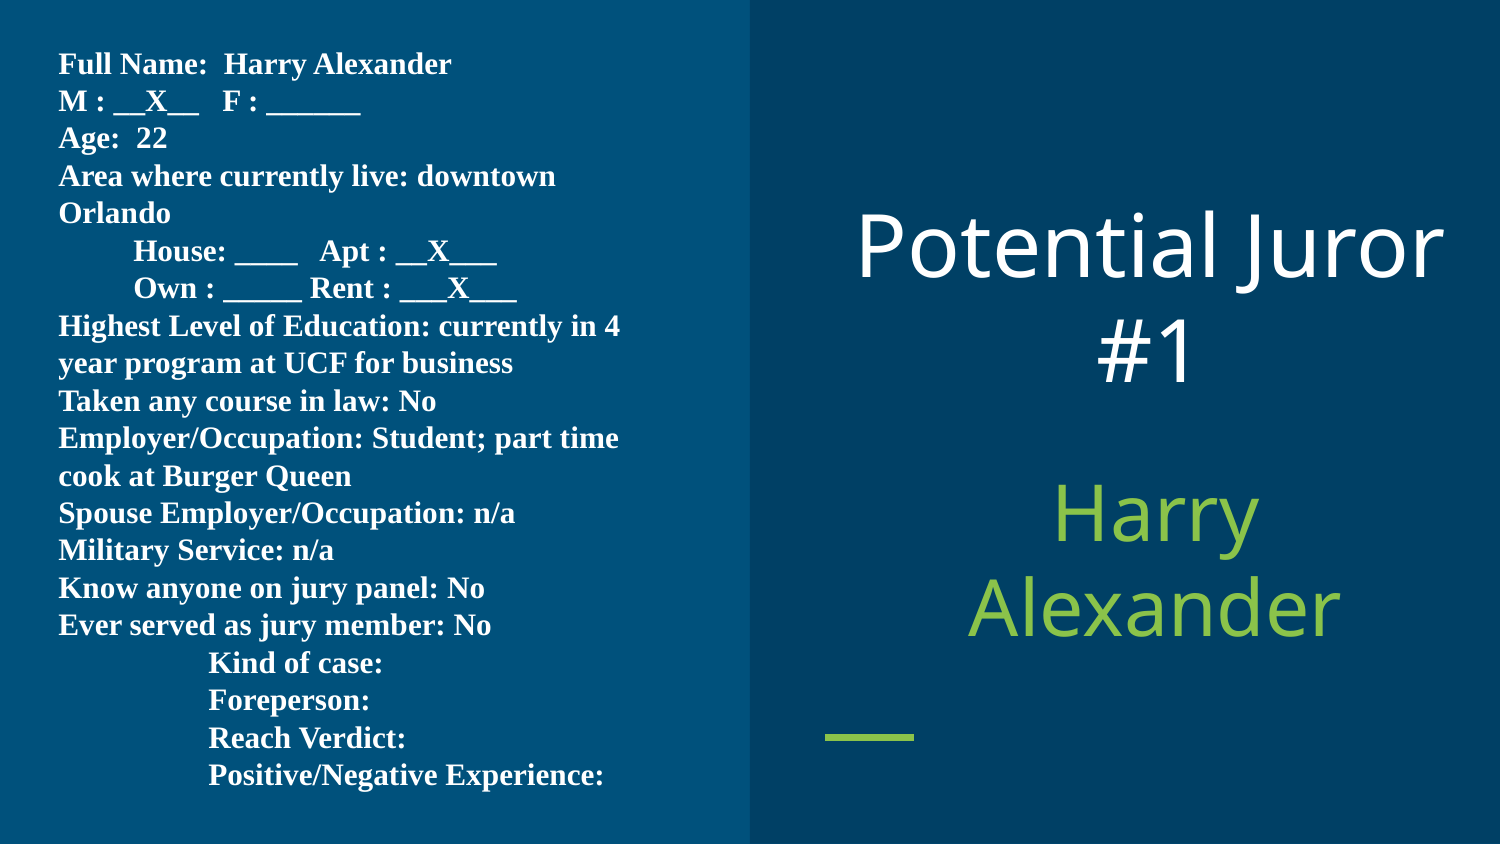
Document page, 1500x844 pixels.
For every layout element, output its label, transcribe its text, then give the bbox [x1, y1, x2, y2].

text_box Full Name: Harry Alexander M : __X__ F : ______ Age: 22 Area where currently live: downtown Orlando House: ____ Apt : __X___ Own : _____ Rent : ___X___ Highest Level of Education: currently in 4 year program at UCF for business Taken any course in law: No Employer/Occupation: Student; part time cook at Burger Queen Spouse Employer/Occupation: n/a Military Service: n/a Know anyone on jury panel: No Ever served as jury member: No Kind of case: Foreperson: Reach Verdict: Positive/Negative Experience: [43, 27, 692, 807]
subtitle Harry Alexander [841, 448, 1470, 669]
title Potential Juror #1 [818, 174, 1482, 422]
